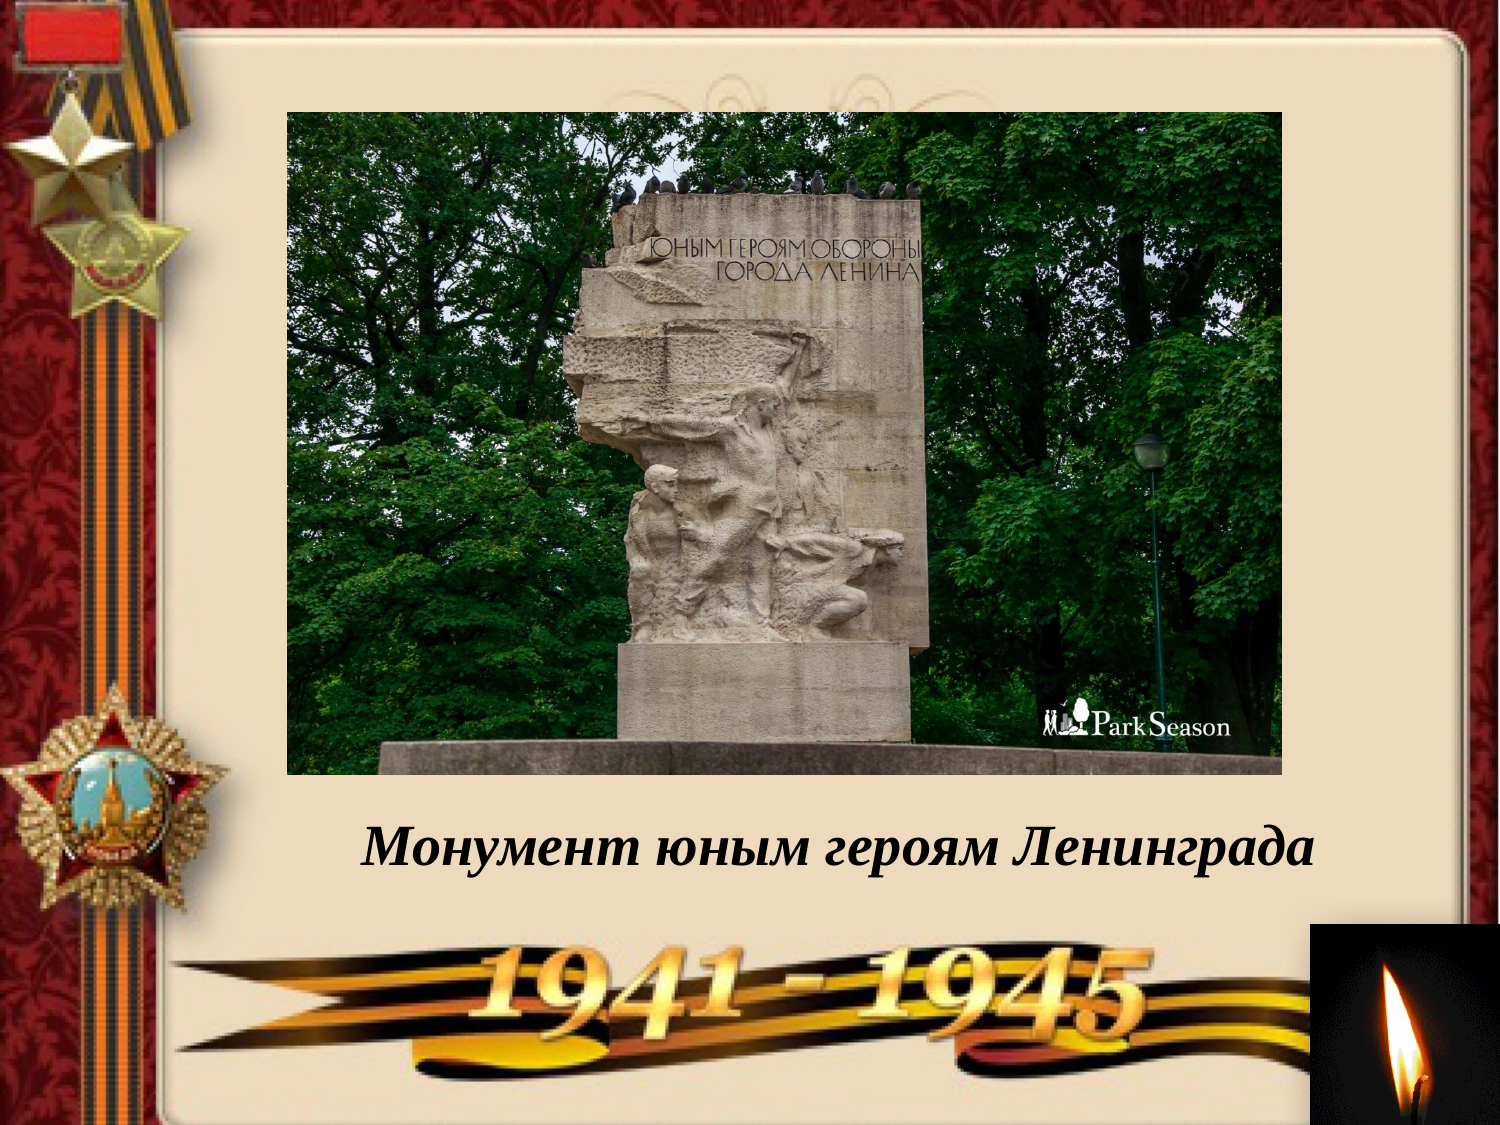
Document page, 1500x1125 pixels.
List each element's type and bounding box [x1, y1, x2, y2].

list [287, 112, 1282, 776]
picture [0, 0, 1500, 1125]
